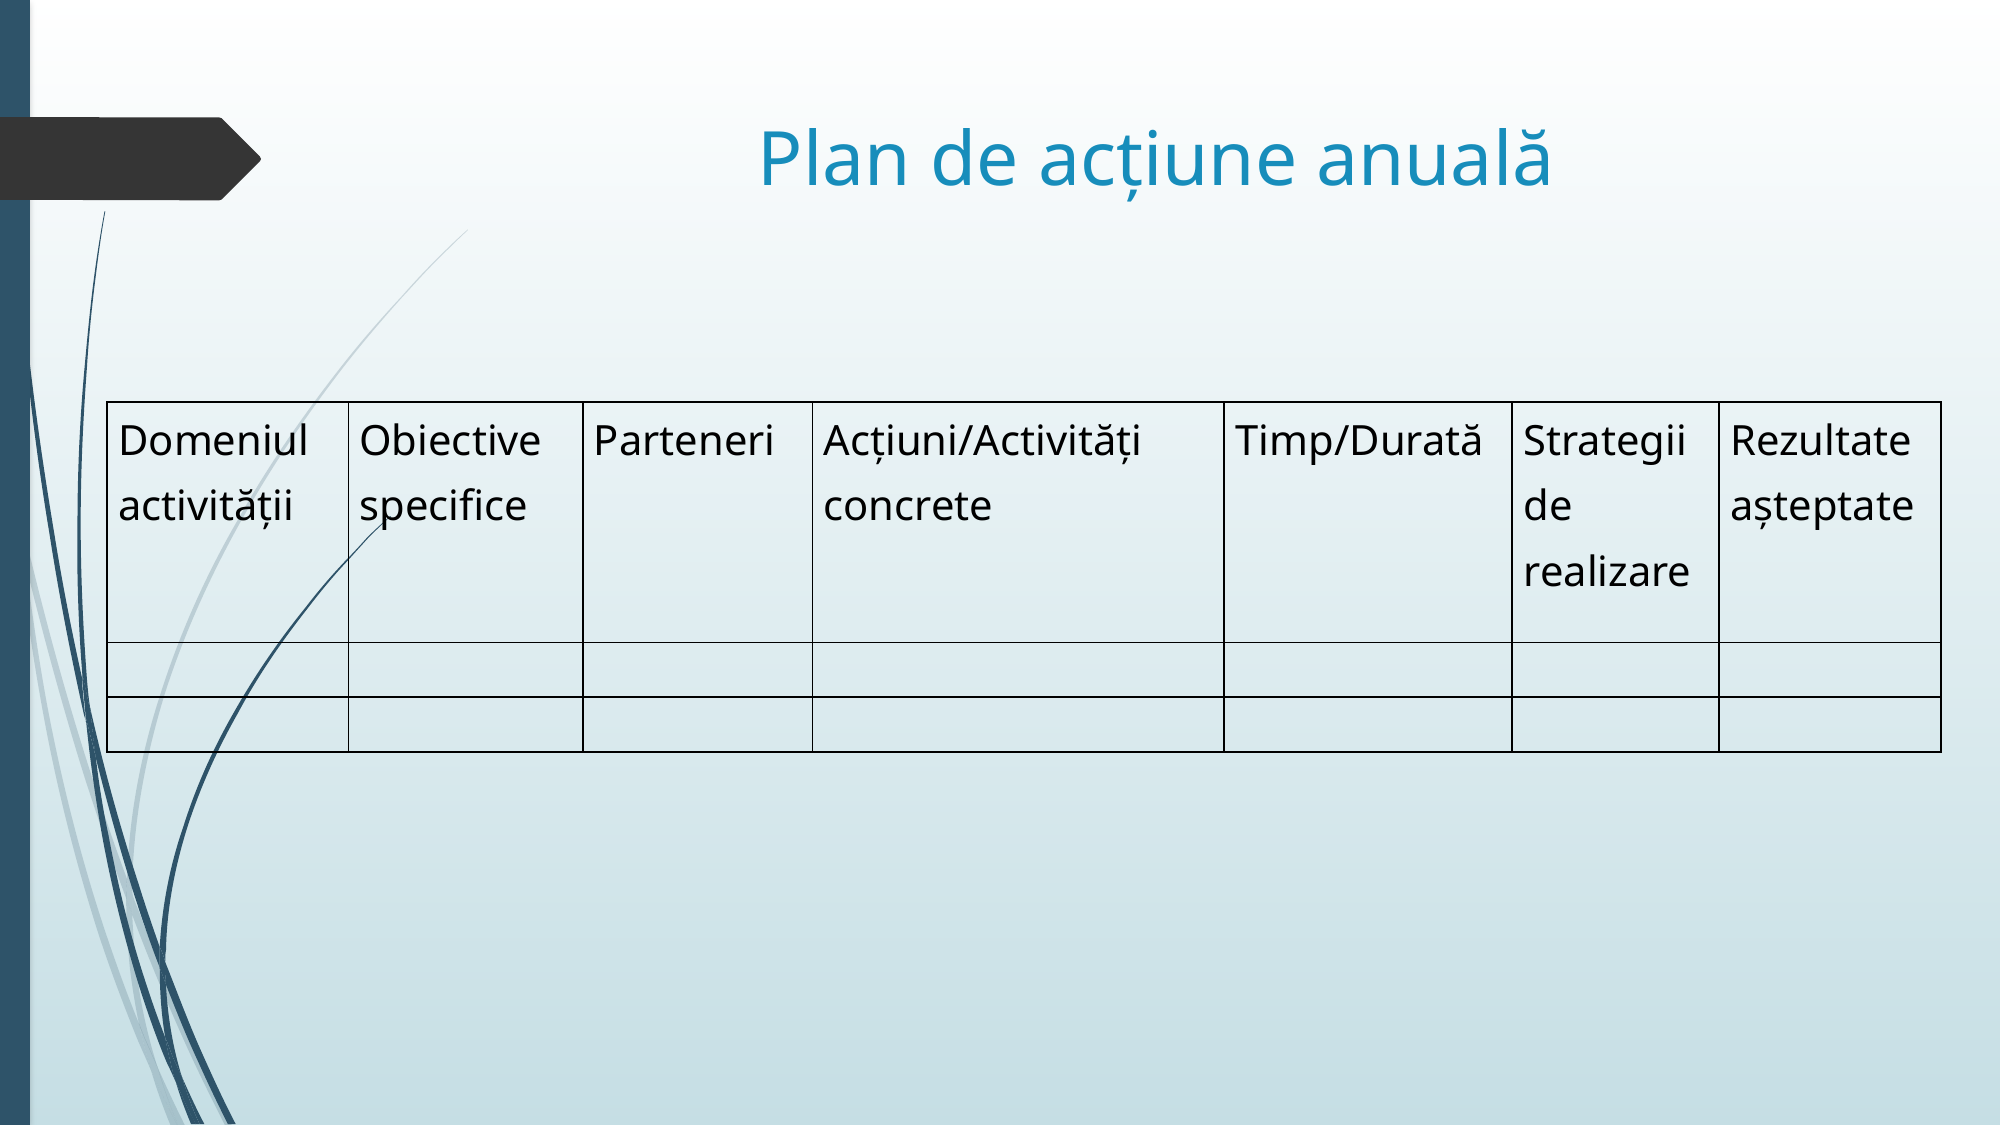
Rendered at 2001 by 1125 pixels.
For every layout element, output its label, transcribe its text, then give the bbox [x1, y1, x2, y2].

table_header Obiective specifice [349, 403, 582, 642]
table_cell [1225, 643, 1511, 696]
table_cell [584, 698, 812, 751]
table_cell [584, 643, 812, 696]
table_header Rezultate așteptate [1720, 403, 1940, 642]
table_cell [1720, 643, 1940, 696]
table_header Domeniul activității [108, 403, 348, 642]
table_header Parteneri [584, 403, 812, 642]
table_cell [349, 643, 582, 696]
table_cell [813, 643, 1223, 696]
table_header Timp/Durată [1225, 403, 1511, 642]
table_cell [813, 698, 1223, 751]
table_cell [1513, 698, 1718, 751]
table_header Acțiuni/Activități concrete [813, 403, 1223, 642]
table_cell [1225, 698, 1511, 751]
table_cell [1513, 643, 1718, 696]
title Plan de acțiune anuală [425, 102, 1888, 313]
table_header Strategii de realizare [1513, 403, 1718, 642]
table_cell [349, 698, 582, 751]
table_cell [108, 643, 348, 696]
table_cell [1720, 698, 1940, 751]
table_cell [108, 698, 348, 751]
